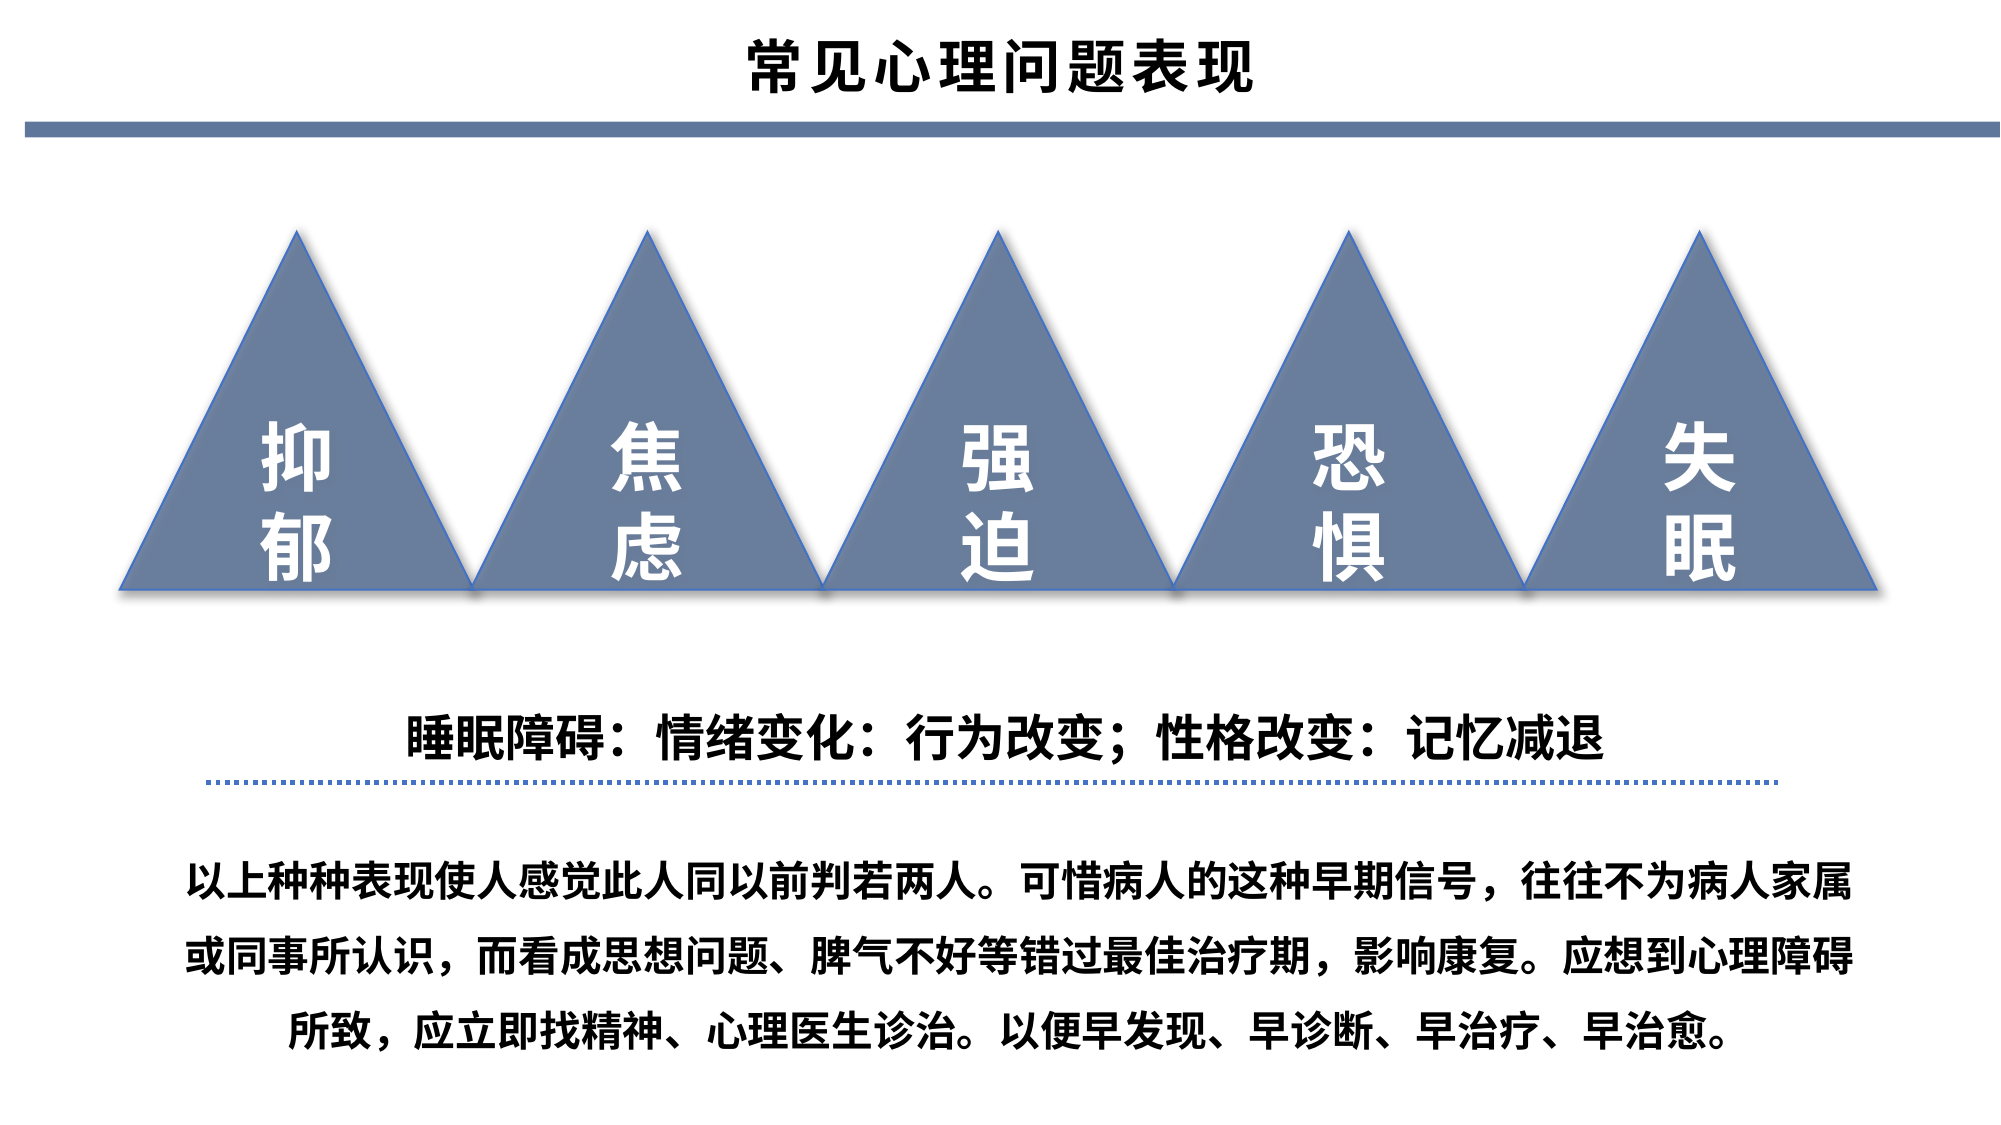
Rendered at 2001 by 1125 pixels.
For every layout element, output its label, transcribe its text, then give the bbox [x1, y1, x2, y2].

text_box 恐惧 [1170, 229, 1522, 591]
text_box 睡眠障碍：情绪变化：行为改变；性格改变：记忆减退 [390, 668, 1640, 774]
text_box [24, 121, 2000, 138]
text_box 强迫 [819, 229, 1171, 591]
text_box 焦虑 [468, 229, 821, 591]
text_box 常见心理问题表现 [730, 23, 1270, 108]
text_box 以上种种表现使人感觉此人同以前判若两人。可惜病人的这种早期信号，往往不为病人家属或同事所认识，而看成思想问题、脾气不好等错过最佳治疗期，影响康复。应想到心理障碍所致，应立即找精神、心理医生诊治。以便早发现、早诊断、早治疗、早治愈。 [158, 821, 1881, 1062]
text_box 抑郁 [118, 229, 470, 591]
text_box 失眠 [1521, 229, 1879, 591]
